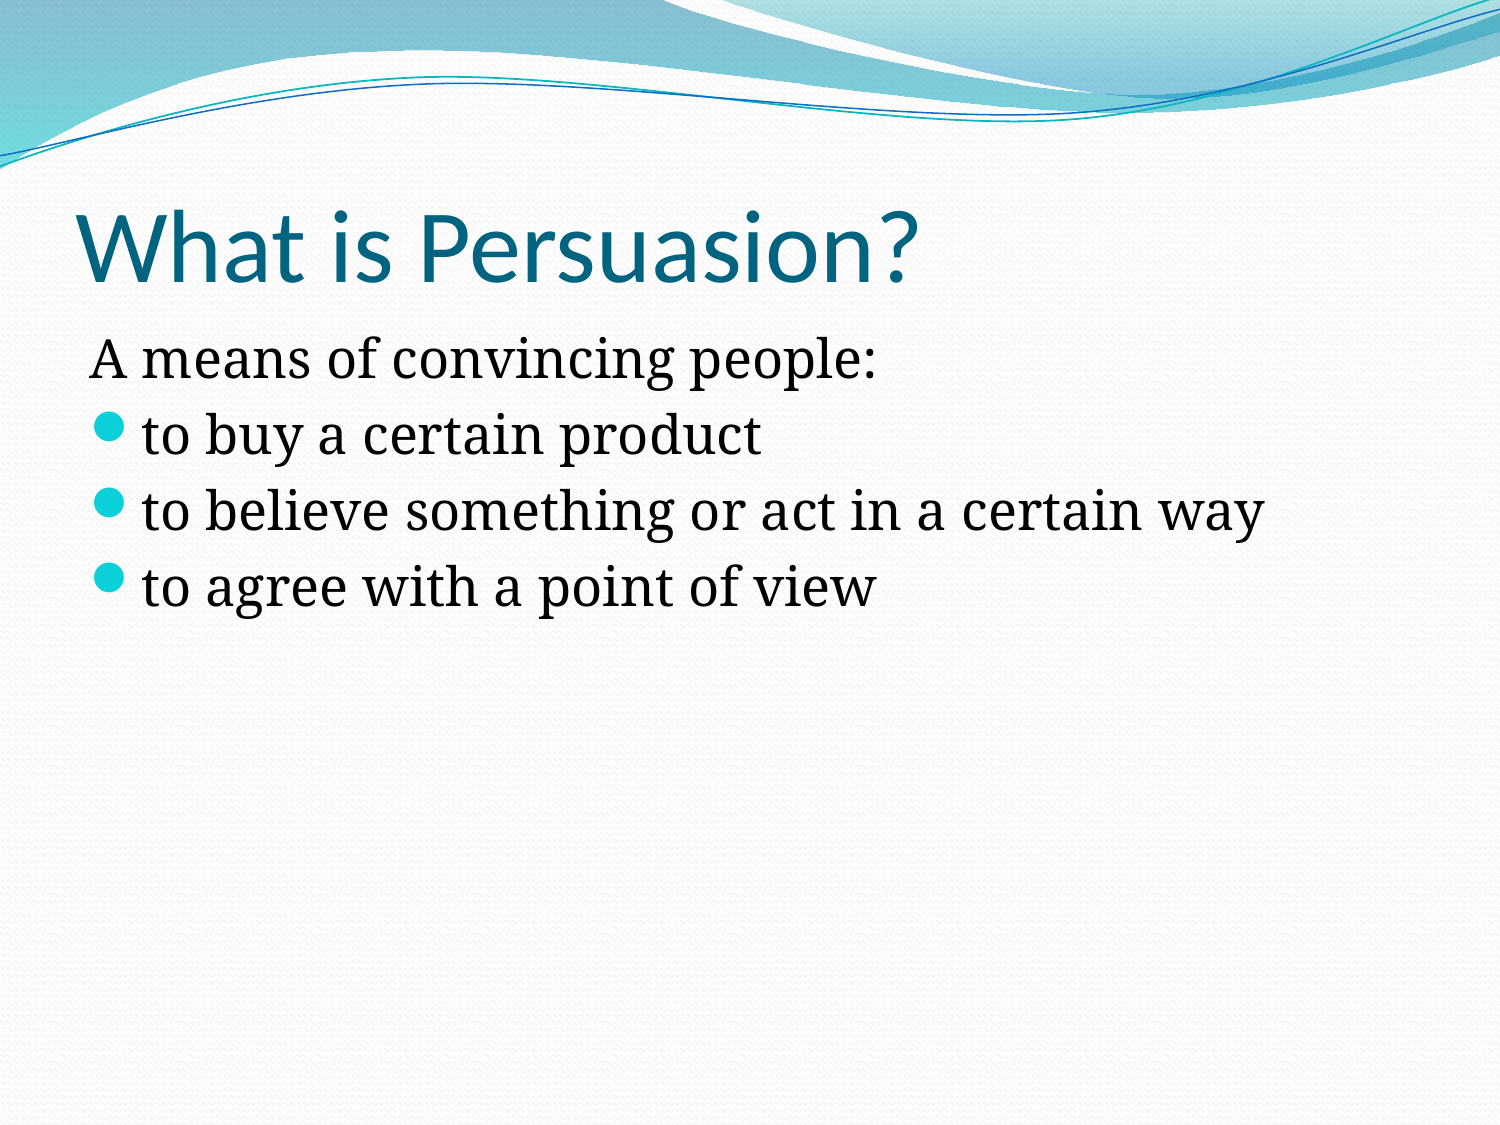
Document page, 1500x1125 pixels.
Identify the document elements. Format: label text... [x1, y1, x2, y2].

list A means of convincing people: to buy a certain product to believe something or act in a certain way to agree with a point of view [75, 317, 1425, 1038]
title What is Persuasion? [75, 115, 1425, 303]
